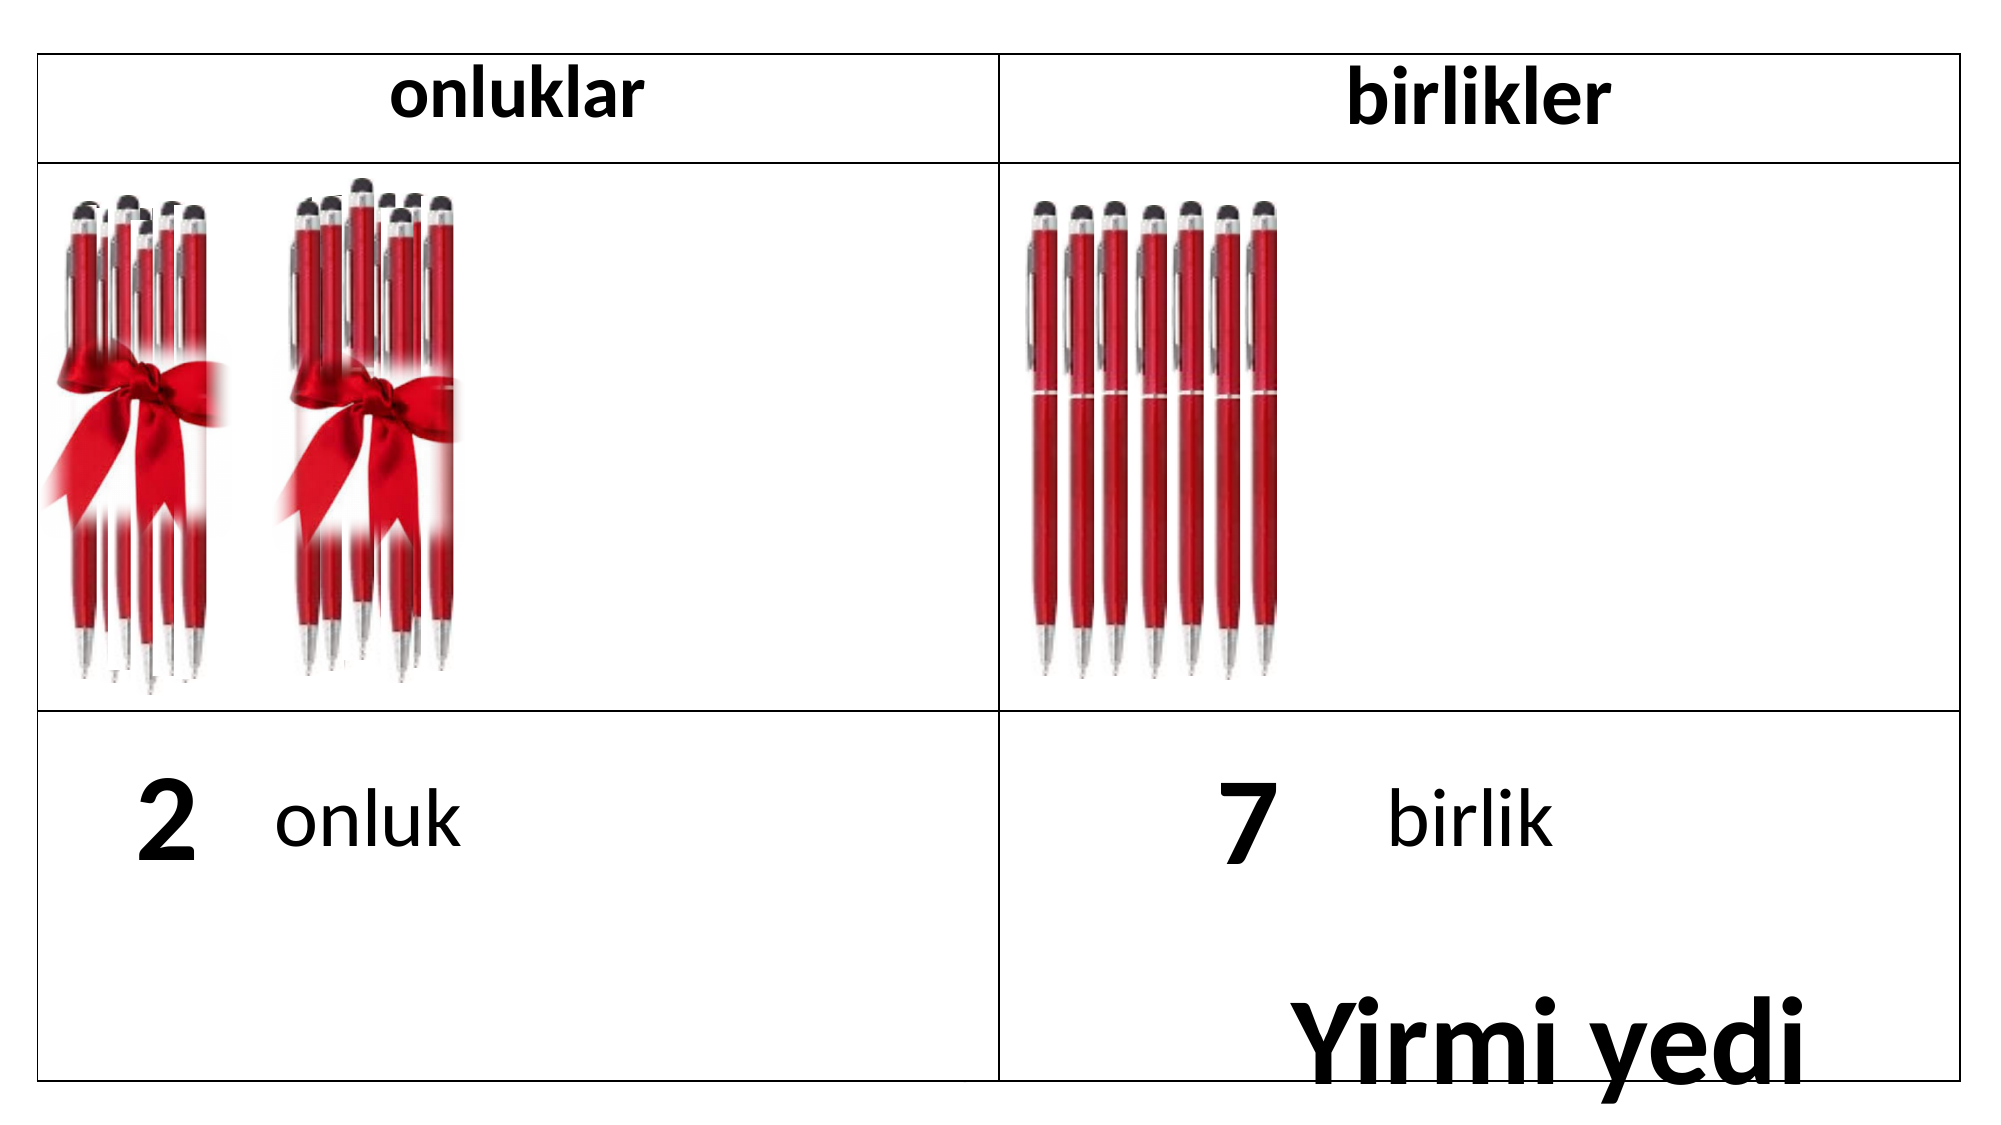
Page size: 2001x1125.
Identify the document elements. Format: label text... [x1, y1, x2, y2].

picture [1207, 205, 1241, 680]
picture [1171, 201, 1204, 676]
footer Kazım KAT [662, 1042, 1338, 1103]
picture [270, 178, 467, 683]
table_cell [38, 712, 998, 1080]
picture [1244, 201, 1277, 676]
table_header birlikler [1000, 55, 1959, 162]
text_box 7 [1183, 732, 1383, 898]
text_box Yirmi yedi [1276, 952, 1832, 1117]
table_cell [1000, 712, 1959, 1080]
picture [1061, 201, 1128, 679]
table_cell [38, 164, 998, 710]
text_box birlik [1371, 755, 1569, 871]
text_box onluk [259, 755, 497, 871]
picture [1024, 201, 1058, 676]
table_header onluklar [38, 55, 998, 162]
picture [1134, 205, 1167, 679]
picture [37, 195, 234, 695]
table_cell [1000, 164, 1959, 710]
text_box 2 [120, 727, 245, 893]
